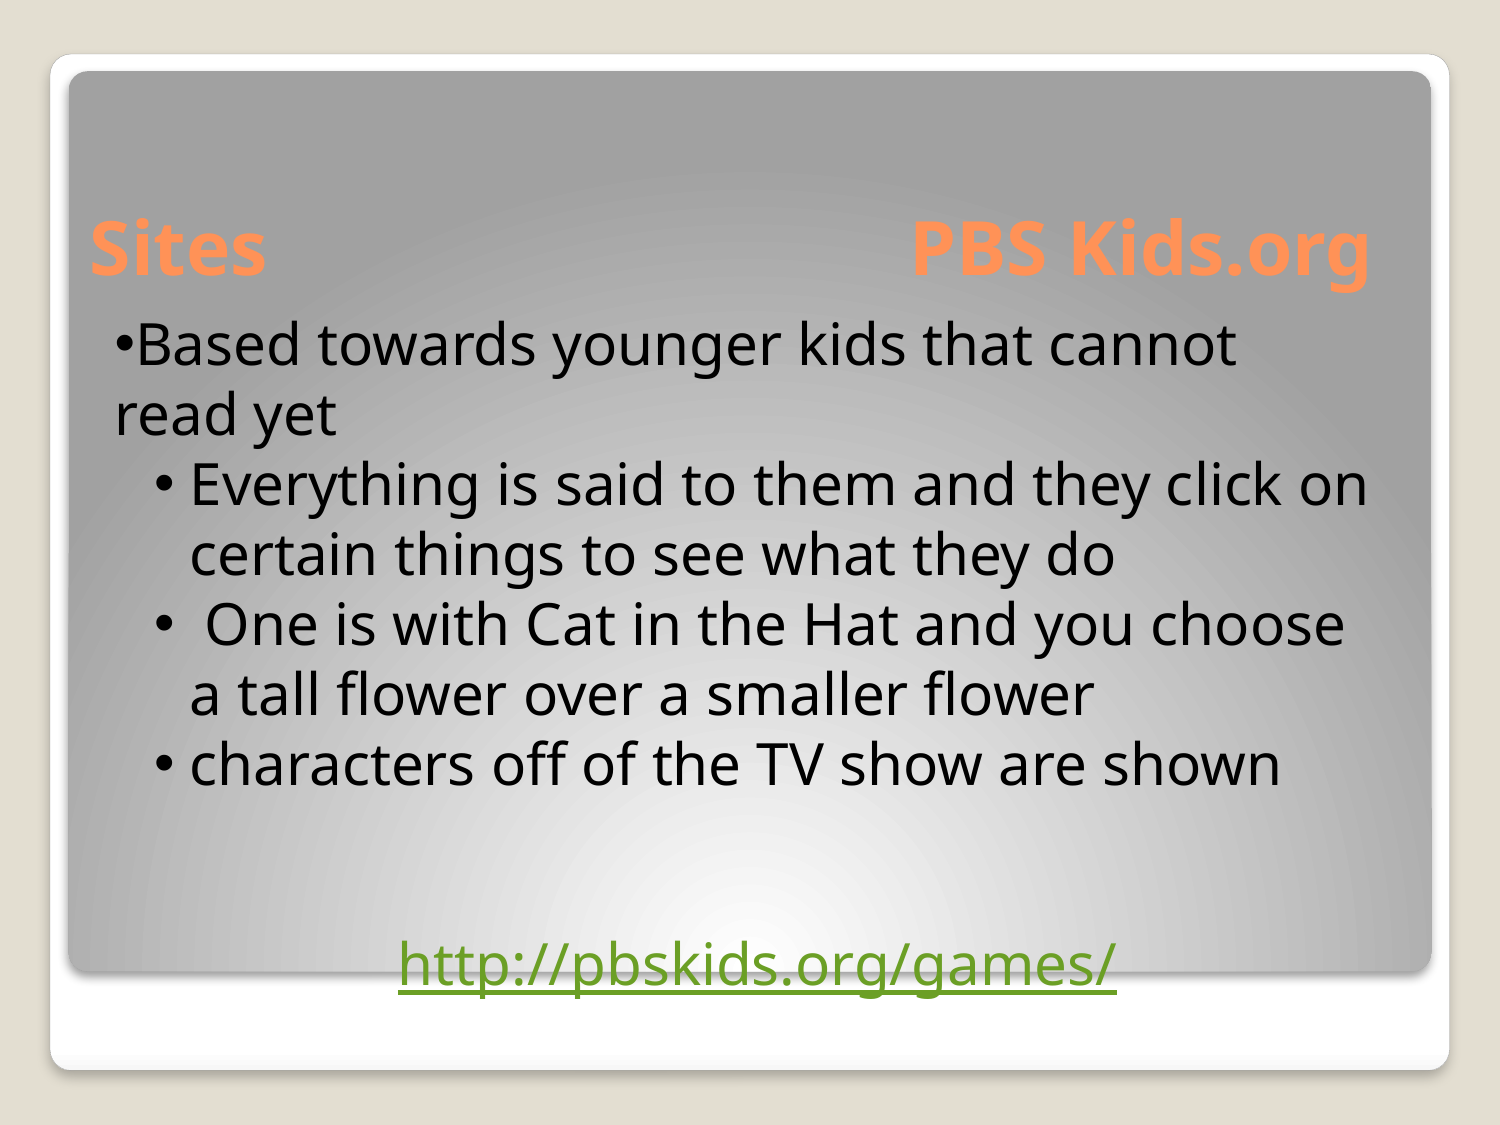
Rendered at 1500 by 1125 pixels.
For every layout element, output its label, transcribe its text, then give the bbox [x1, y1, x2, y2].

list http://pbskids.org/games/ [75, 912, 1425, 1063]
text_box Based towards younger kids that cannot read yet Everything is said to them and they click on certain things to see what they do One is with Cat in the Hat and you choose a tall flower over a smaller flower characters off of the TV show are shown [99, 299, 1388, 805]
title Sites PBS Kids.org [75, 125, 1418, 298]
